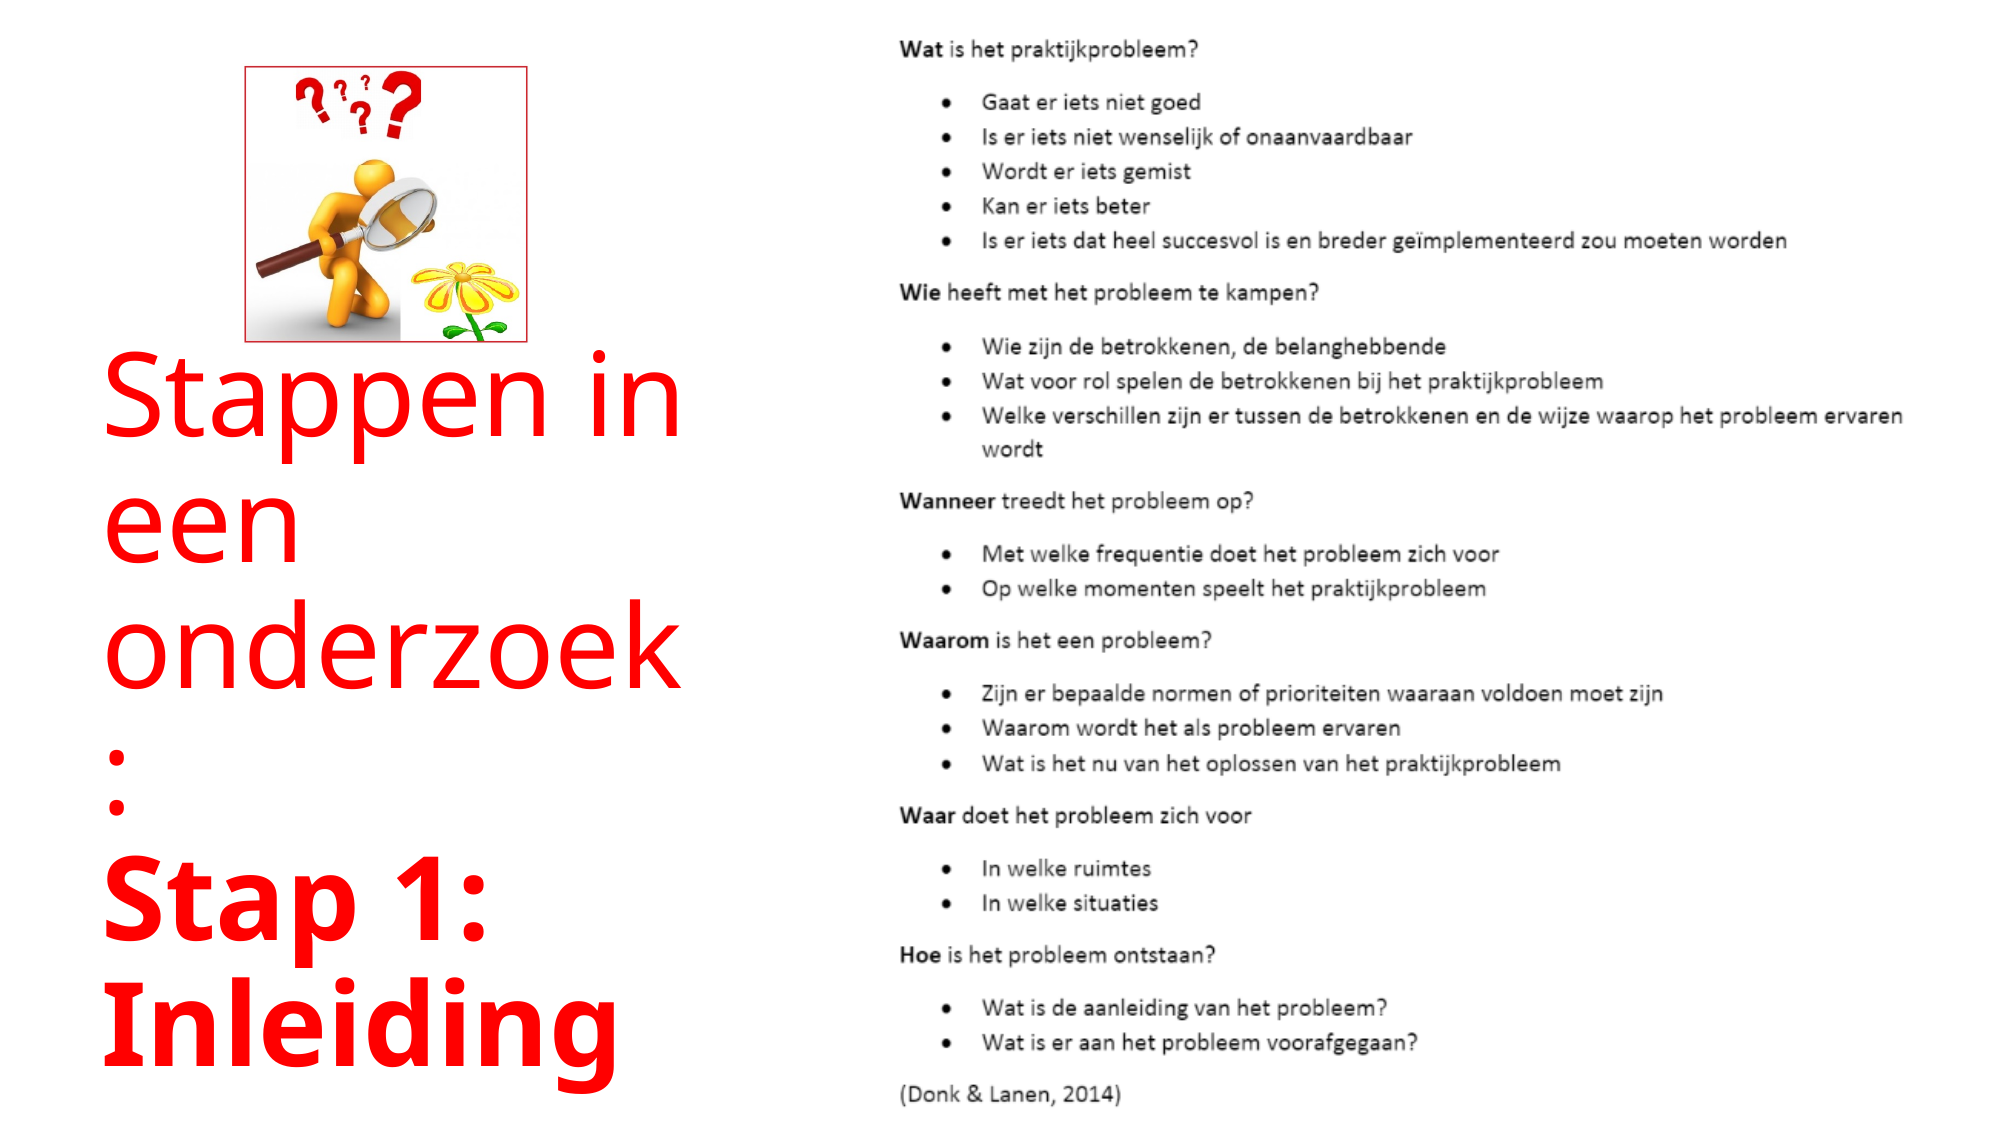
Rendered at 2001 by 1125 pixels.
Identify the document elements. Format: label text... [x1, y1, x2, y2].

picture [241, 63, 530, 345]
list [864, 24, 2000, 1125]
title Stappen in een onderzoek: Stap 1: Inleiding [86, 262, 711, 1125]
